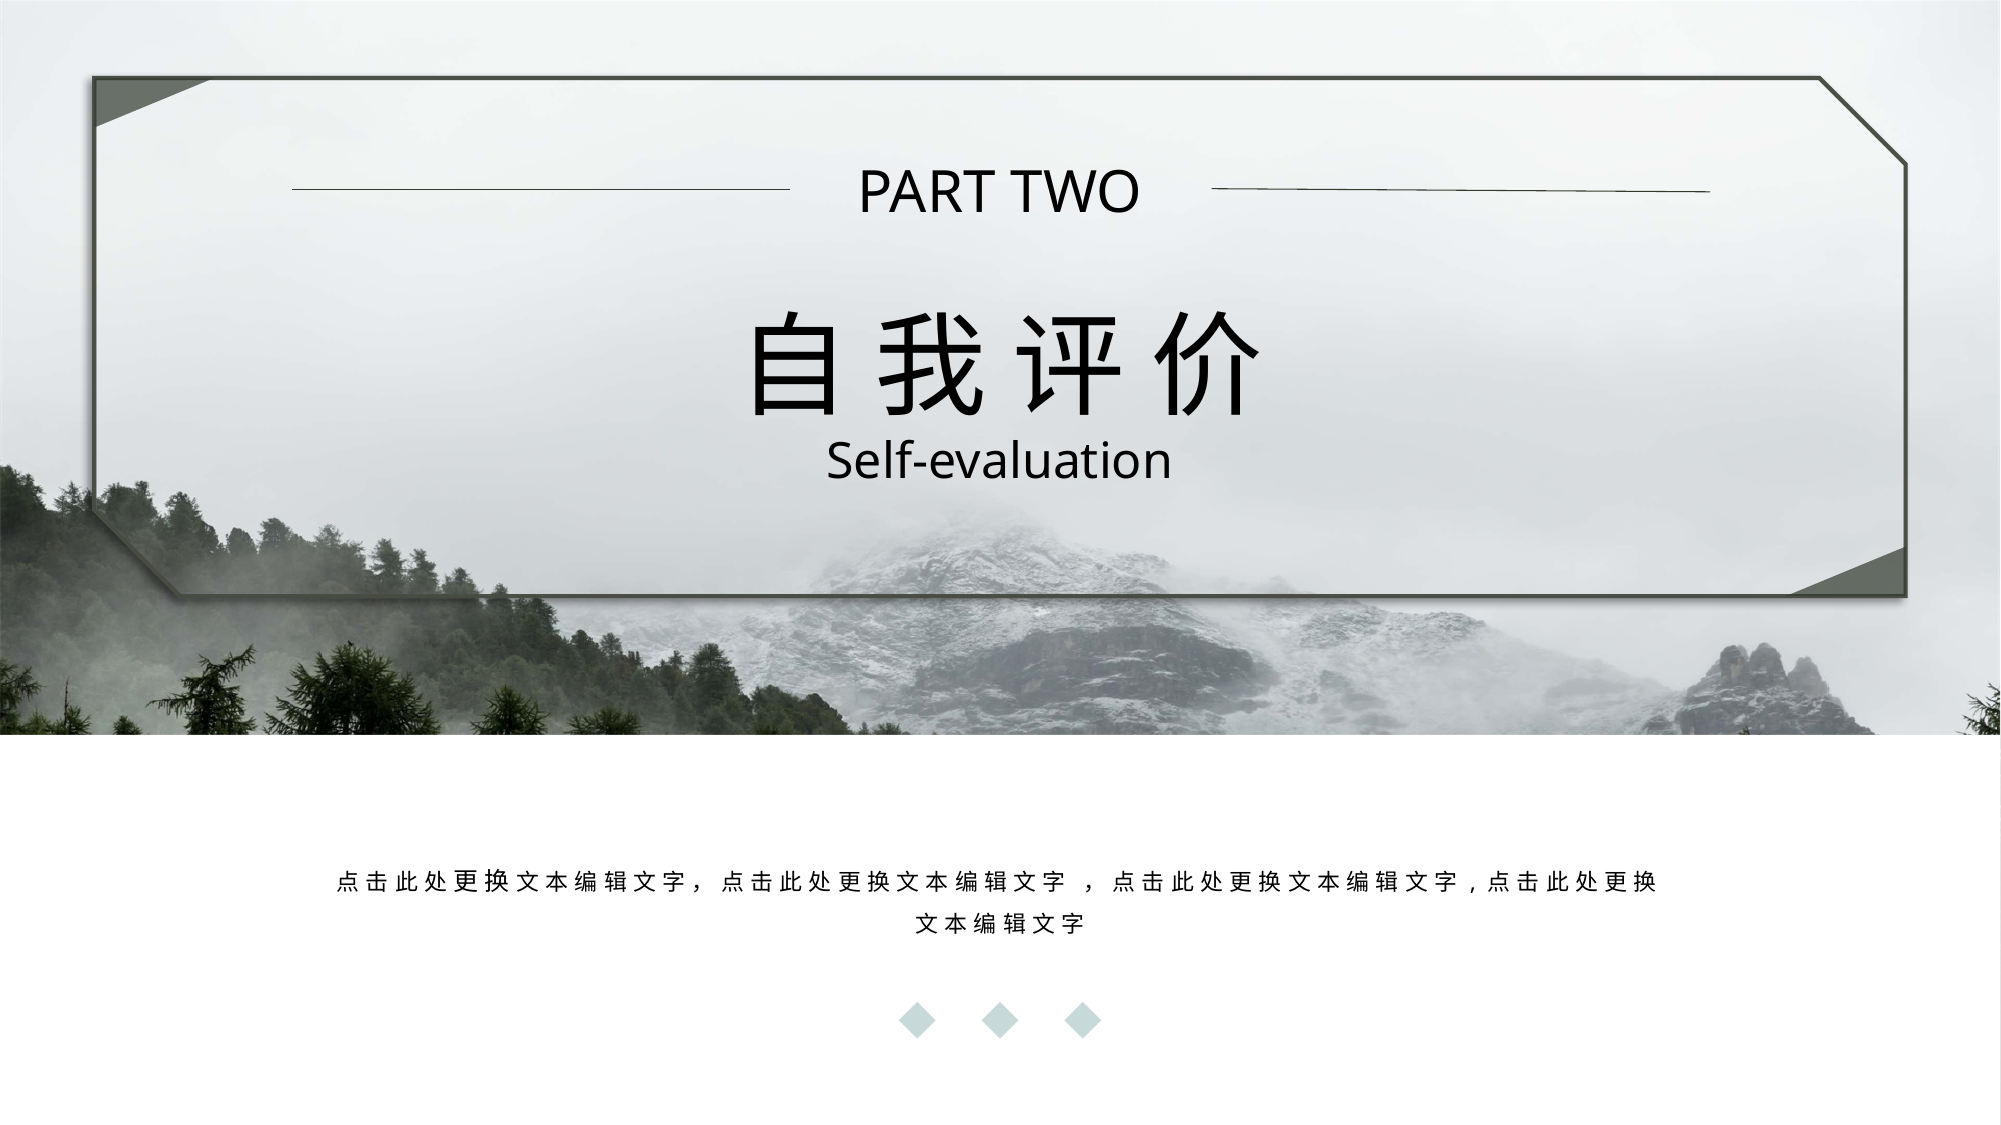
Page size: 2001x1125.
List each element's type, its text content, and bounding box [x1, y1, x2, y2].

text_box PART TWO [714, 146, 1285, 231]
text_box [0, 734, 2000, 1125]
text_box [93, 76, 1907, 598]
text_box 点击此处更换文本编辑文字，点击此处更换文本编辑文字 ，点击此处更换文本编辑文字,点击此处更换文本编辑文字 [321, 843, 1679, 986]
text_box [93, 76, 215, 130]
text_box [1211, 188, 1710, 192]
text_box [1785, 545, 1907, 598]
picture [0, 0, 2001, 1125]
text_box 自 我 评 价 Self-evaluation [595, 286, 1404, 497]
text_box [898, 1001, 1102, 1039]
